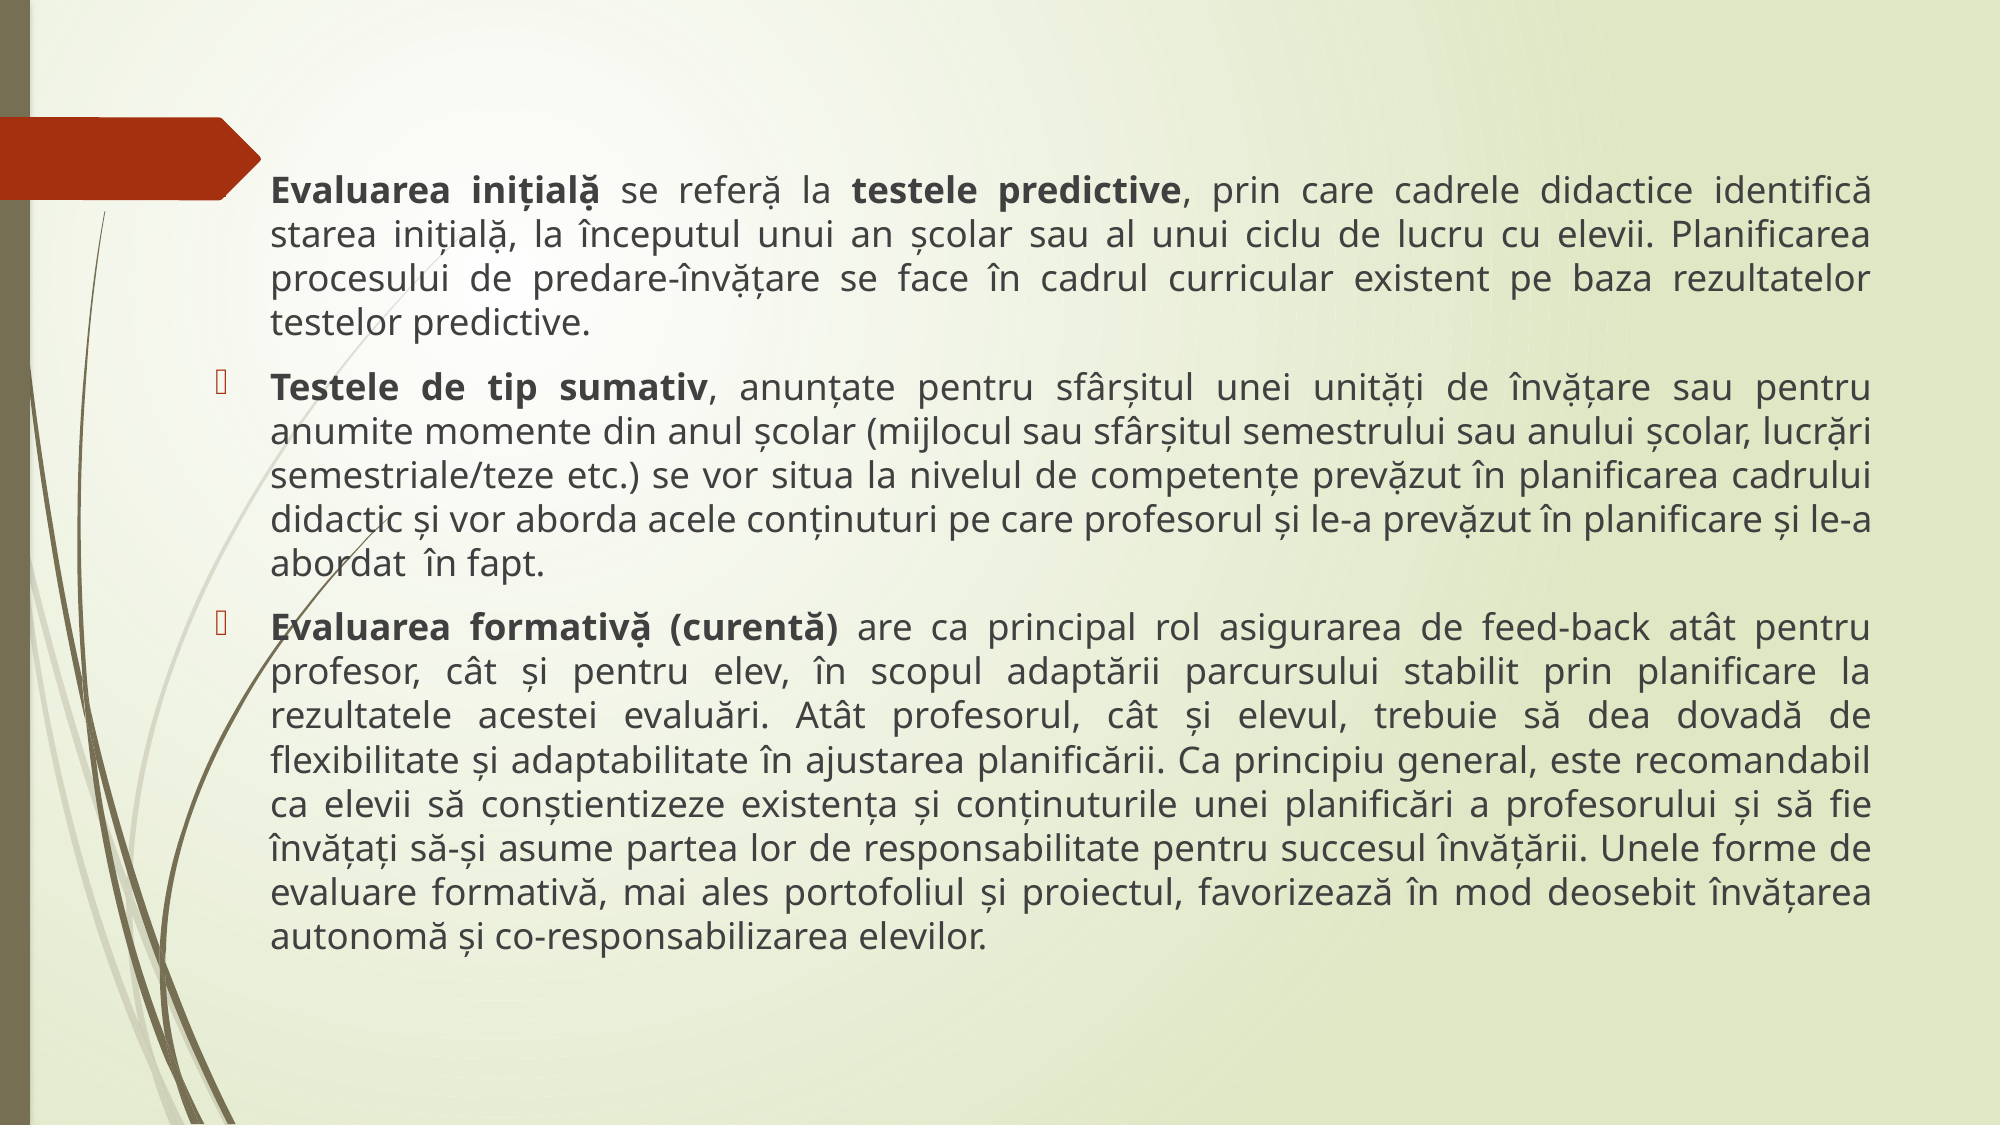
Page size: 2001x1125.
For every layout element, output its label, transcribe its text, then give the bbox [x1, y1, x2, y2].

list Evaluarea iniţialặ se referặ la testele predictive, prin care cadrele didactice identifică starea iniţialặ, la începutul unui an şcolar sau al unui ciclu de lucru cu elevii. Planificarea procesului de predare-învặţare se face în cadrul curricular existent pe baza rezultatelor testelor predictive. Testele de tip sumativ, anunţate pentru sfârşitul unei unitặţi de învặţare sau pentru anumite momente din anul şcolar (mijlocul sau sfârşitul semestrului sau anului şcolar, lucrặri semestriale/teze etc.) se vor situa la nivelul de competenţe prevặzut în planificarea cadrului didactic şi vor aborda acele conţinuturi pe care profesorul şi le-a prevặzut în planificare şi le-a abordat în fapt. Evaluarea formativặ (curentă) are ca principal rol asigurarea de feed-back atât pentru profesor, cât şi pentru elev, în scopul adaptării parcursului stabilit prin planificare la rezultatele acestei evaluări. Atât profesorul, cât şi elevul, trebuie să dea dovadă de flexibilitate şi adaptabilitate în ajustarea planificării. Ca principiu general, este recomandabil ca elevii să conştientizeze existenţa şi conţinuturile unei planificări a profesorului şi să fie învăţaţi să-şi asume partea lor de responsabilitate pentru succesul învăţării. Unele forme de evaluare formativă, mai ales portofoliul şi proiectul, favorizează în mod deosebit învăţarea autonomă şi co-responsabilizarea elevilor. [200, 159, 1888, 971]
